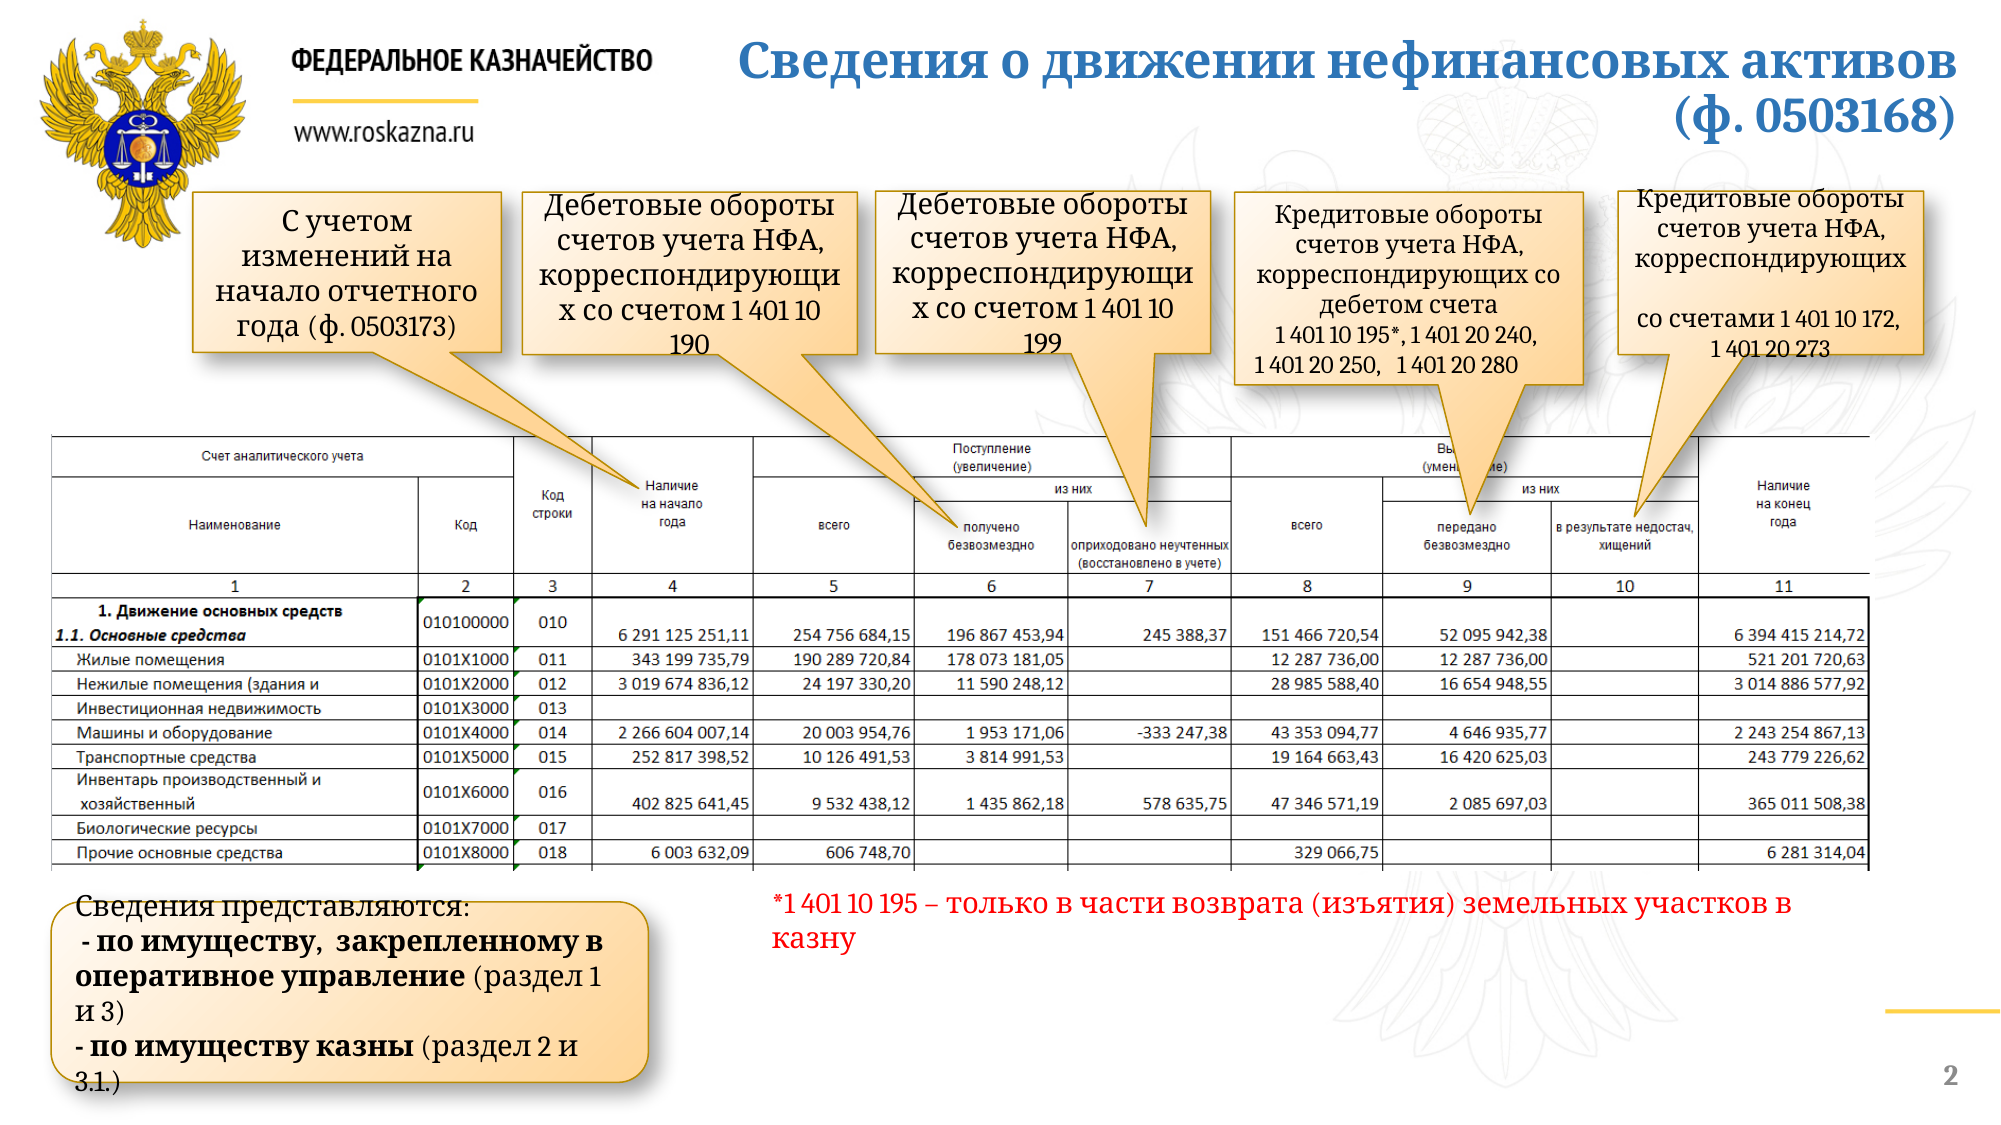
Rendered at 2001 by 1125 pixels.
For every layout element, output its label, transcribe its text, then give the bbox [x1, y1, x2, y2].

text_box Дебетовые обороты счетов учета НФА, корреспондирующих со счетом 1 401 10 199 [874, 190, 1212, 433]
text_box Кредитовые обороты счетов учета НФА, корреспондирующих со дебетом счета 1 401 10 195*, 1 401 20 240, 1 401 20 250, 1 401 20 280 [1233, 191, 1585, 433]
slide_number 2 [1523, 1043, 1974, 1104]
text_box С учетом изменений на начало отчетного года (ф. 0503173) [191, 191, 564, 433]
picture [0, 0, 2001, 1125]
text_box Сведения представляются: - по имуществу, закрепленному в оперативное управление (раздел 1 и 3) - по имуществу казны (раздел 2 и 3.1.) [50, 904, 650, 1084]
text_box *1 401 10 195 – только в части возврата (изъятия) земельных участков в казну [757, 916, 1853, 962]
text_box Кредитовые обороты счетов учета НФА, корреспондирующих со счетами 1 401 10 172, 1 401 20 273 [1617, 190, 1925, 433]
text_box Дебетовые обороты счетов учета НФА, корреспондирующих со счетом 1 401 10 190 [521, 191, 874, 433]
text_box Сведения о движении нефинансовых активов (ф. 0503168) [680, 28, 1974, 151]
